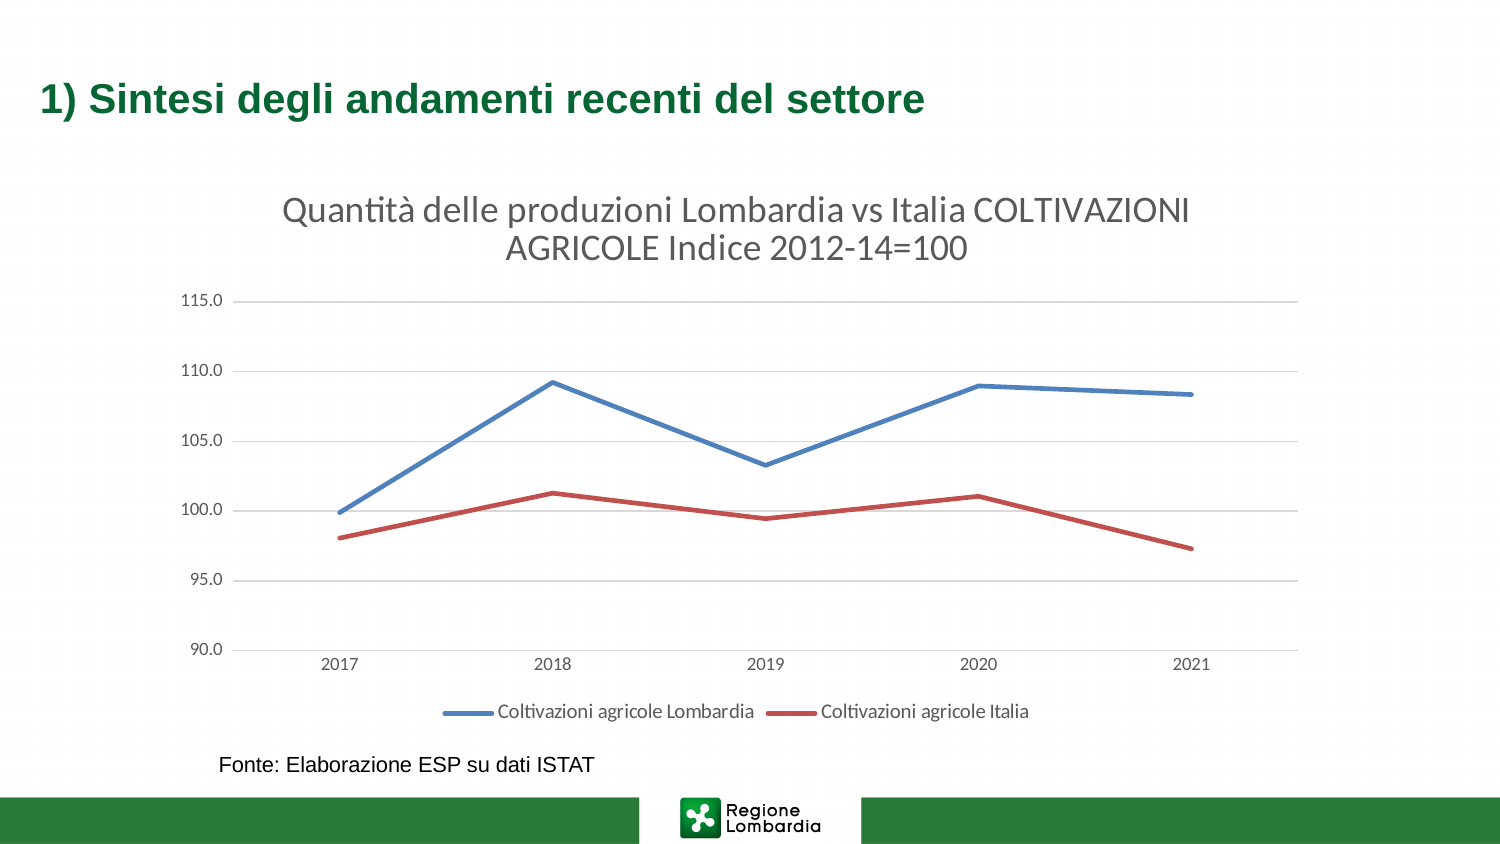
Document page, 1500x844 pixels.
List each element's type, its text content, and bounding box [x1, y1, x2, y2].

title 1) Sintesi degli andamenti recenti del settore [24, 30, 1486, 139]
text_box Fonte: Elaborazione ESP su dati ISTAT [204, 743, 611, 785]
picture [0, 0, 1500, 844]
chart [152, 164, 1322, 730]
